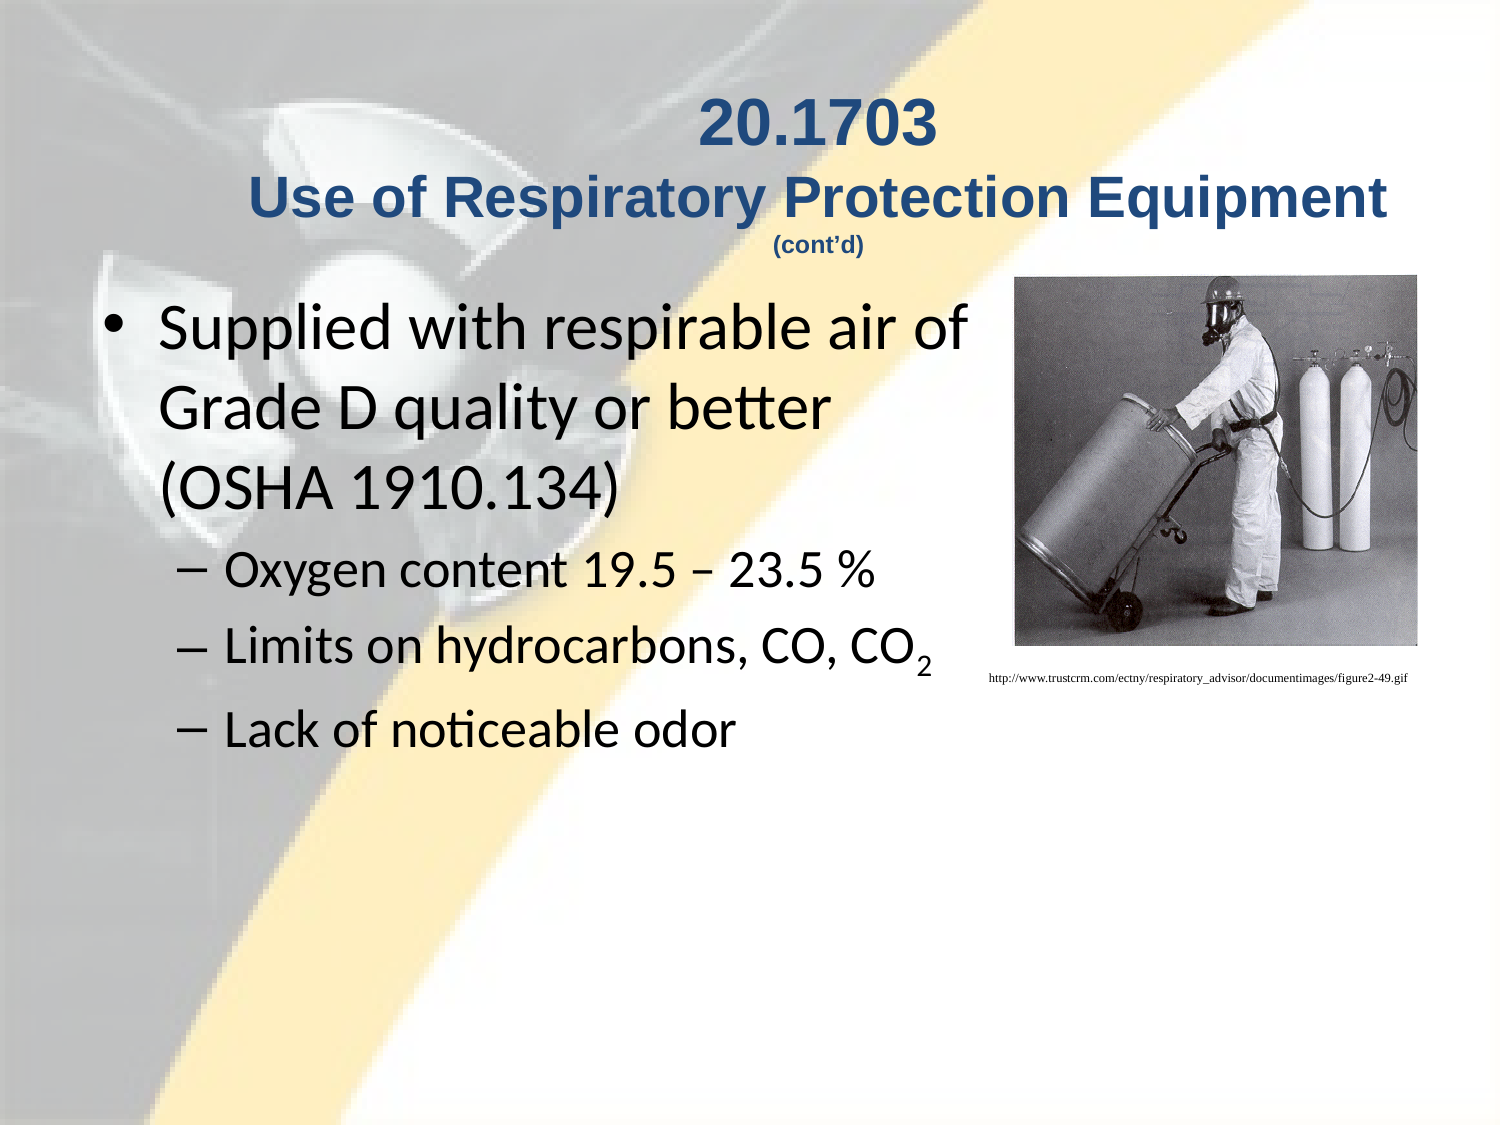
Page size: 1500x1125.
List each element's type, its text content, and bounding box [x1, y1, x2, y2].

text_box 20.1703 Use of Respiratory Protection Equipment (cont’d) [212, 75, 1425, 263]
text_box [974, 274, 1423, 693]
list Supplied with respirable air of Grade D quality or better (OSHA 1910.134) Oxygen content 19.5 – 23.5 % Limits on hydrocarbons, CO, CO2 Lack of noticeable odor [87, 275, 1013, 1000]
